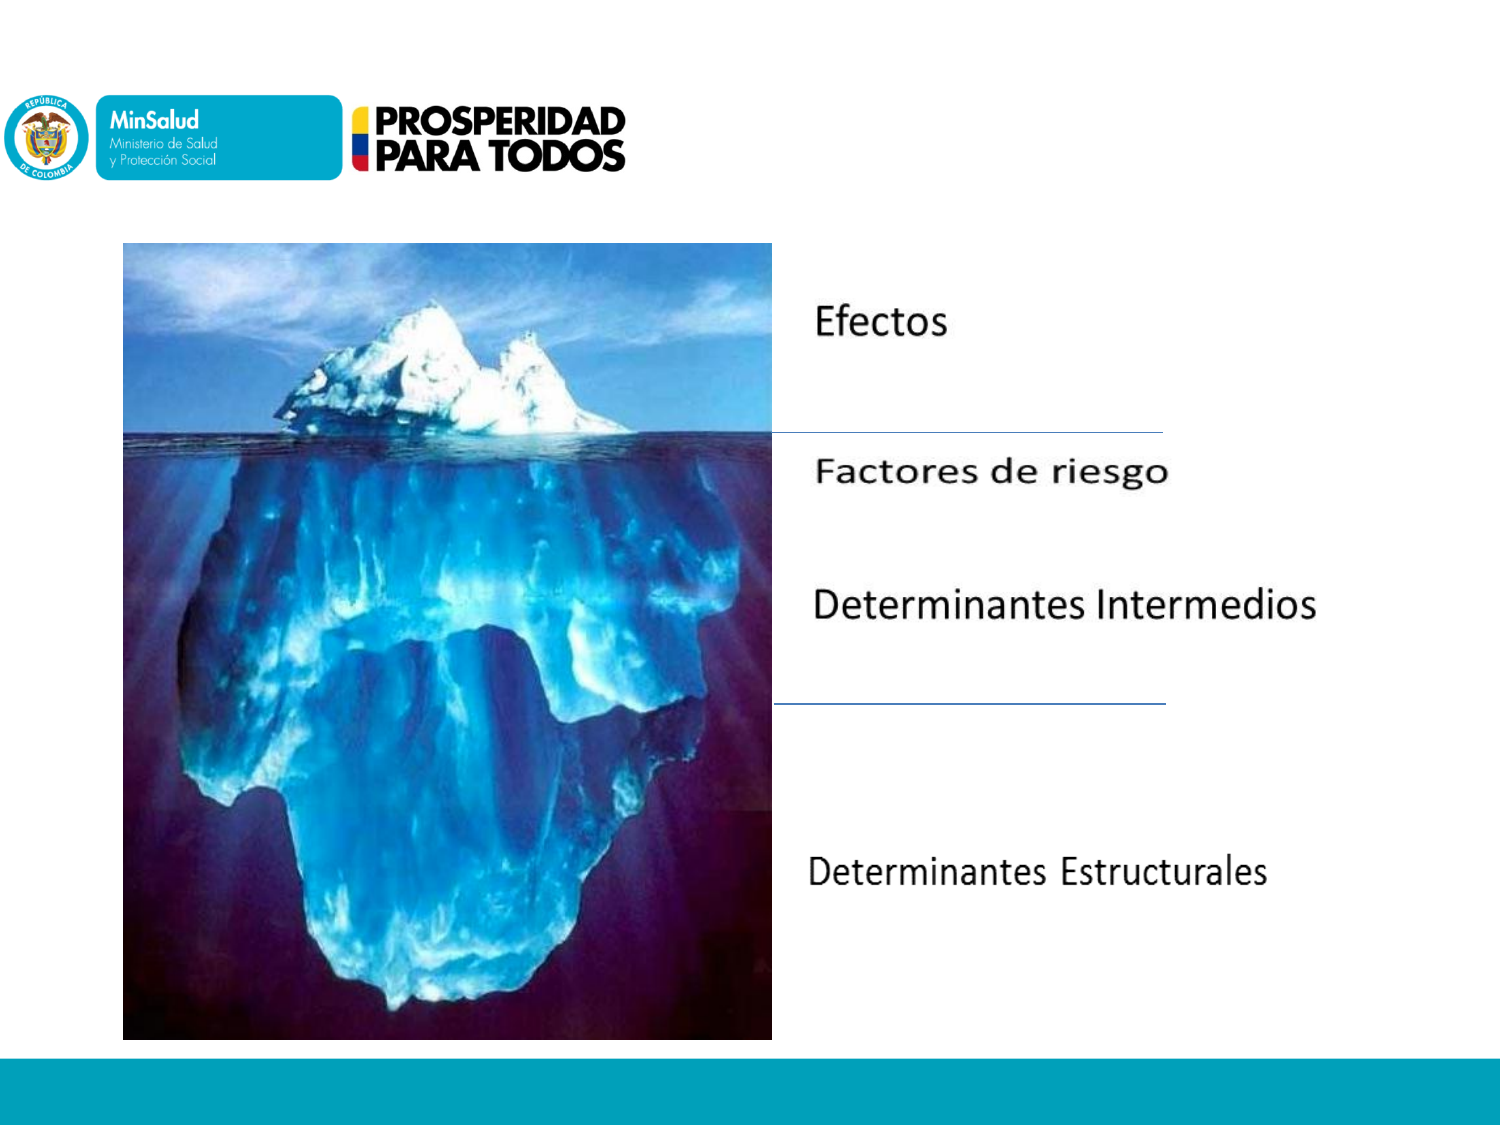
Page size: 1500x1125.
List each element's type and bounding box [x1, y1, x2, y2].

picture [785, 278, 1075, 377]
picture [0, 78, 632, 194]
picture [783, 830, 1294, 925]
list [123, 243, 772, 1040]
picture [785, 436, 1200, 516]
picture [785, 562, 1344, 660]
